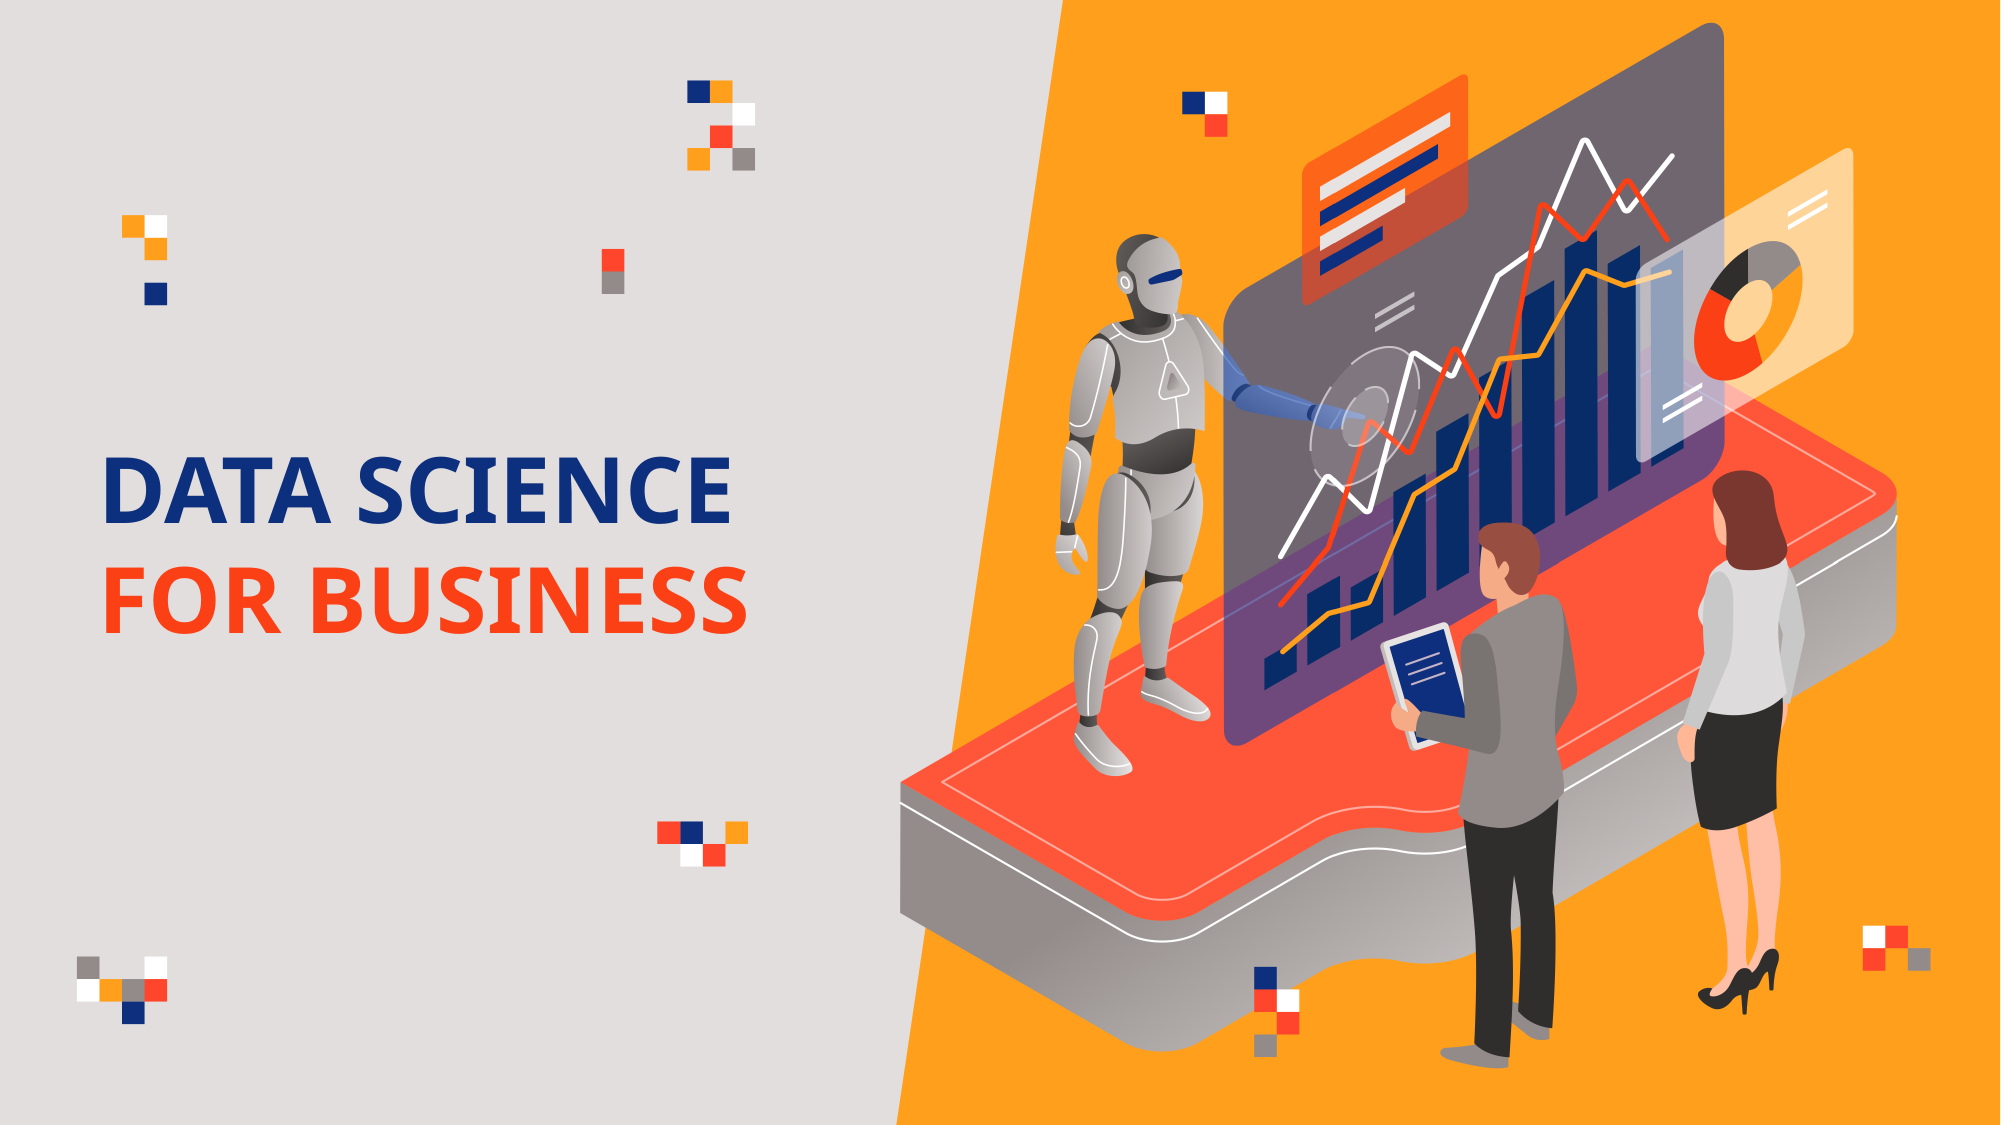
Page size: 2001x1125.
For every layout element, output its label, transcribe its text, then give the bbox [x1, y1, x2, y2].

picture [0, 0, 2001, 1125]
text_box Data Science for Business [83, 425, 865, 660]
